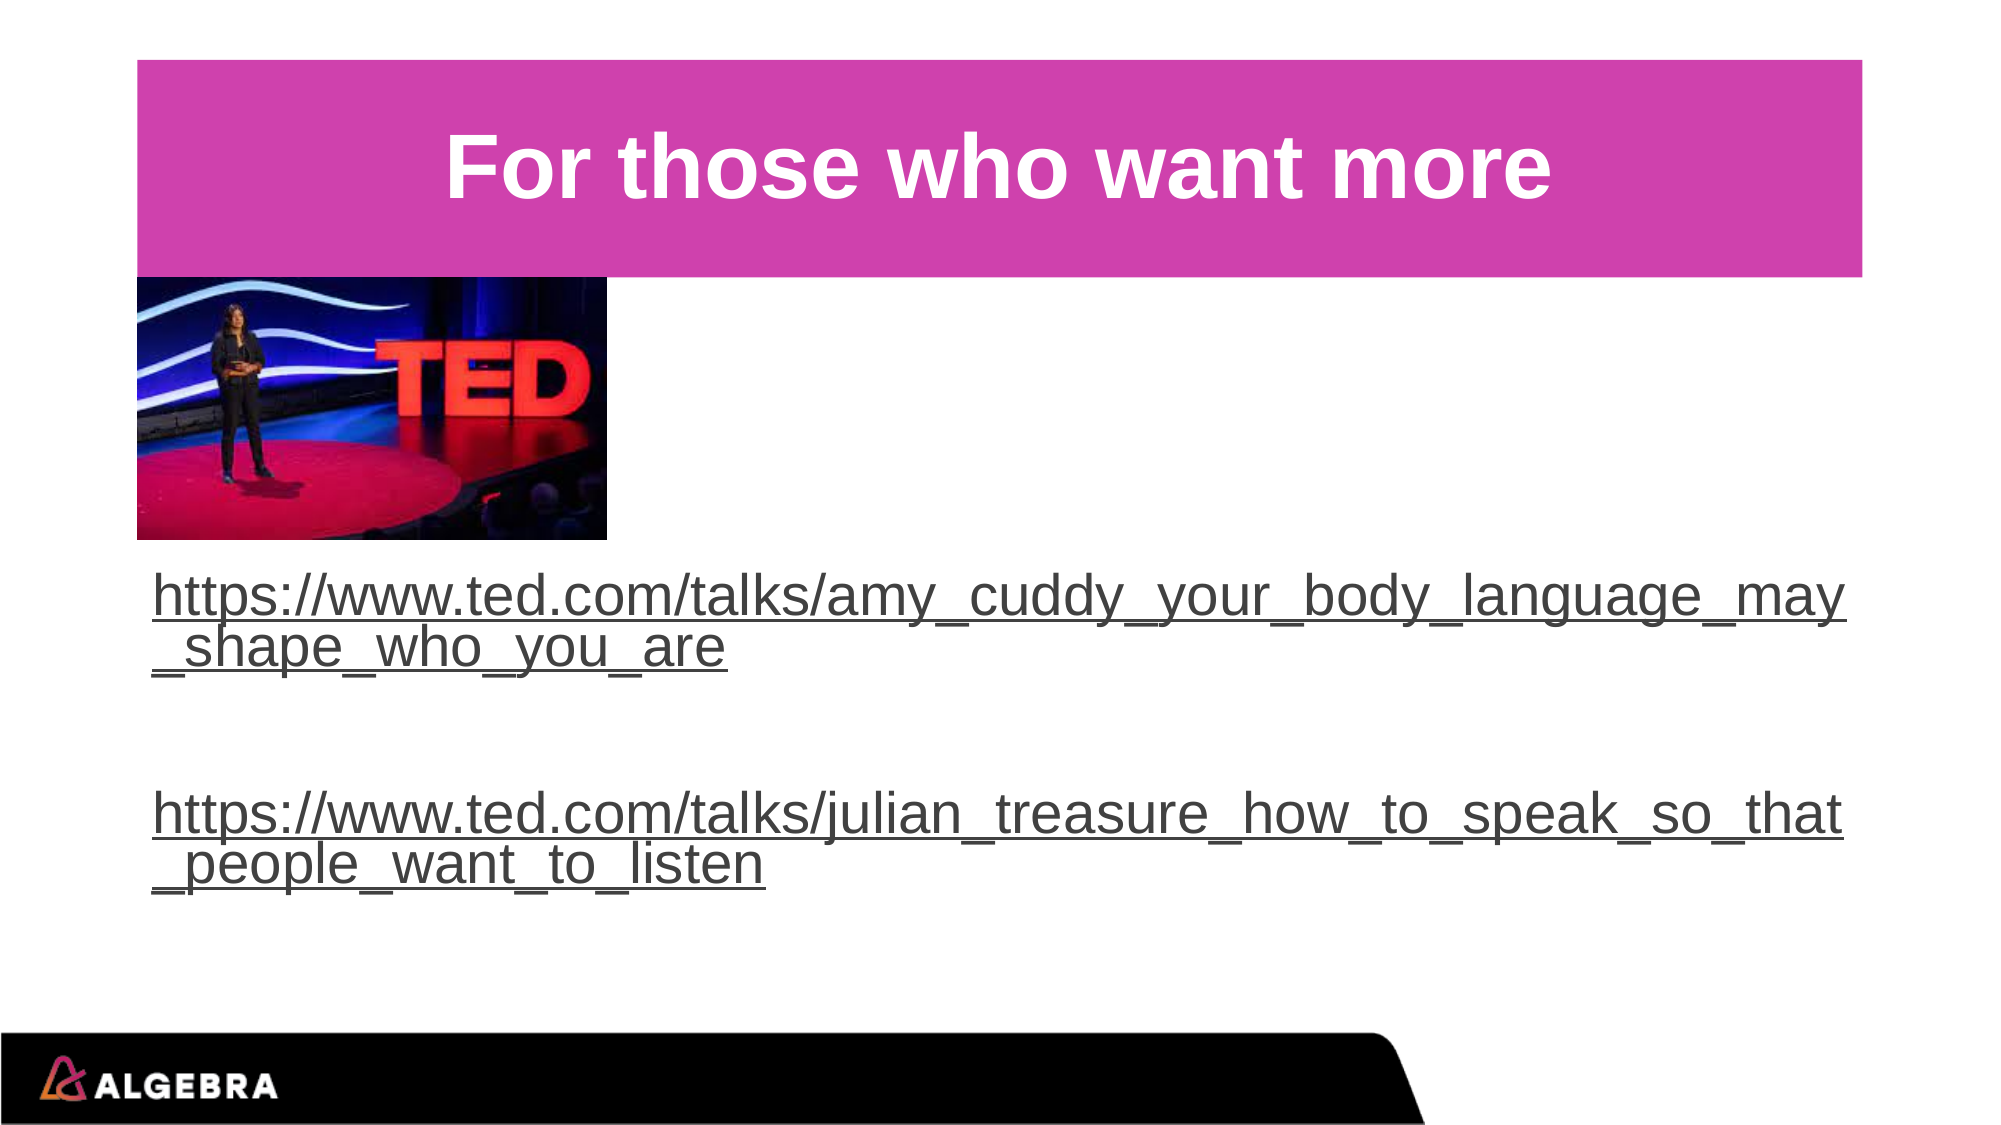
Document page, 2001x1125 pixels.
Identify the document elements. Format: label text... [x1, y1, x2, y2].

picture [137, 277, 607, 540]
title For those who want more [137, 59, 1863, 278]
picture [0, 1032, 1425, 1125]
list https://www.ted.com/talks/amy_cuddy_your_body_language_may_shape_who_you_are https://www.ted.com/talks/julian_treasure_how_to_speak_so_that_people_want_to_listen [137, 299, 1863, 1014]
